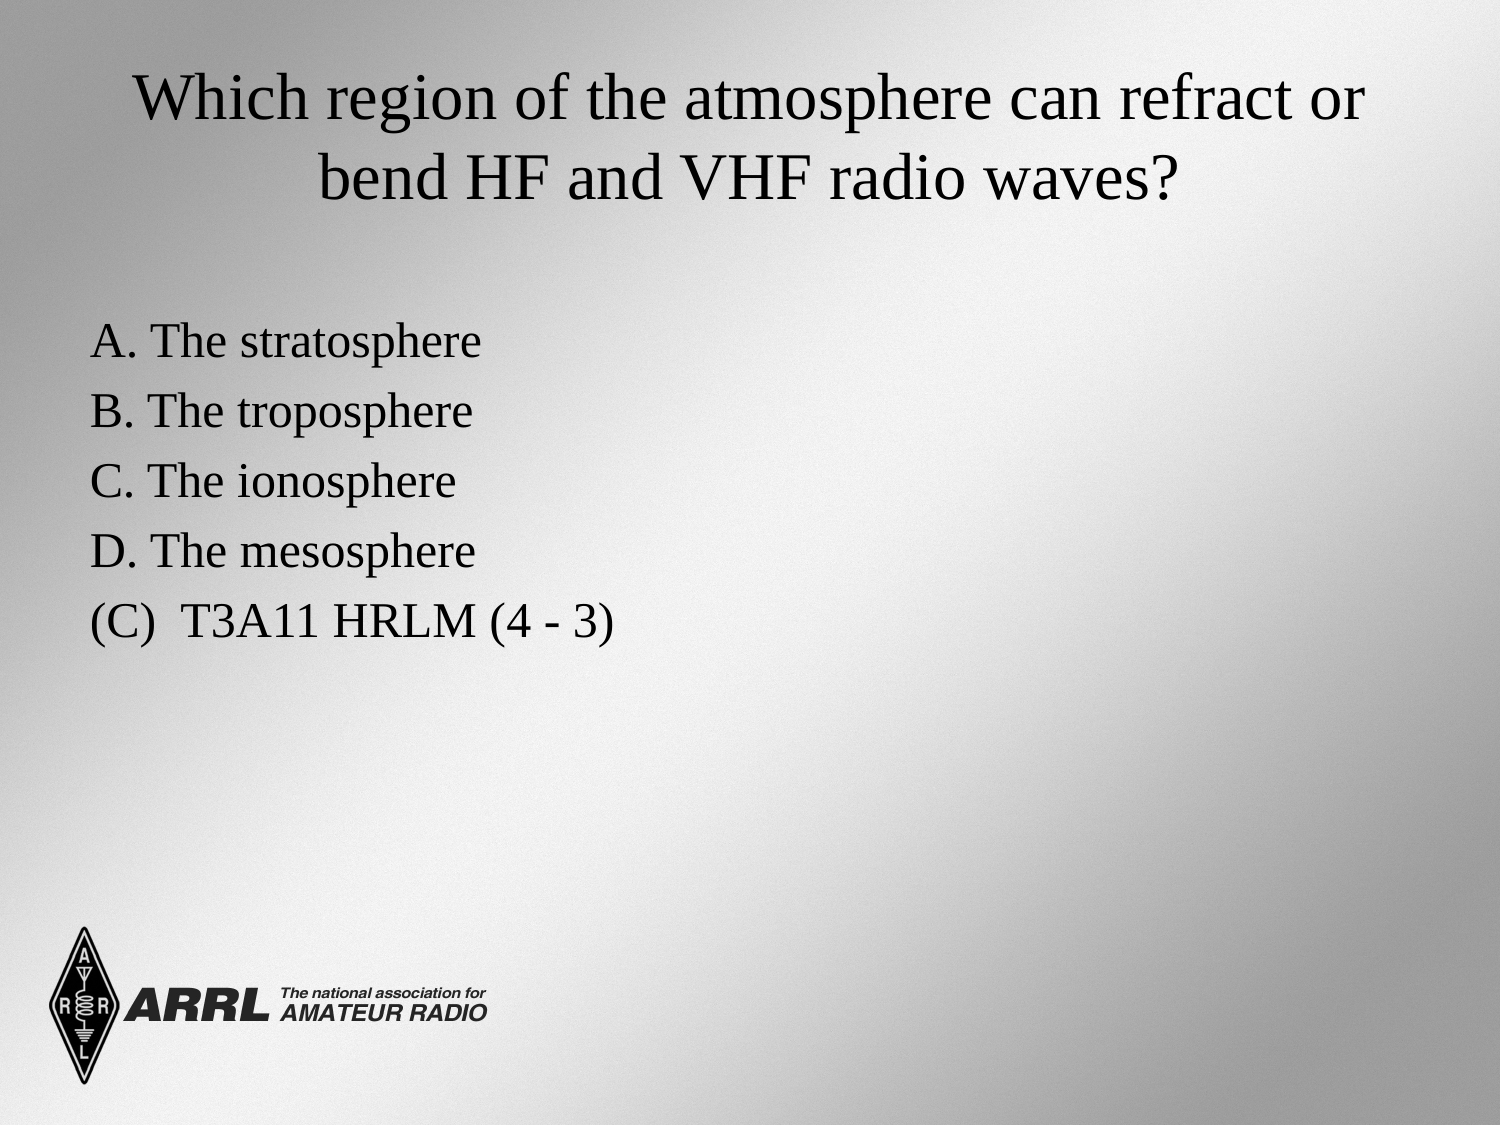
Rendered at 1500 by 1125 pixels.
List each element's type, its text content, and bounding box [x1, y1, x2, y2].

title Which region of the atmosphere can refract or bend HF and VHF radio waves? [75, 45, 1425, 233]
picture [0, 0, 1500, 1125]
list A. The stratosphere B. The troposphere C. The ionosphere D. The mesosphere (C) T3A11 HRLM (4 - 3) [75, 299, 1425, 1005]
